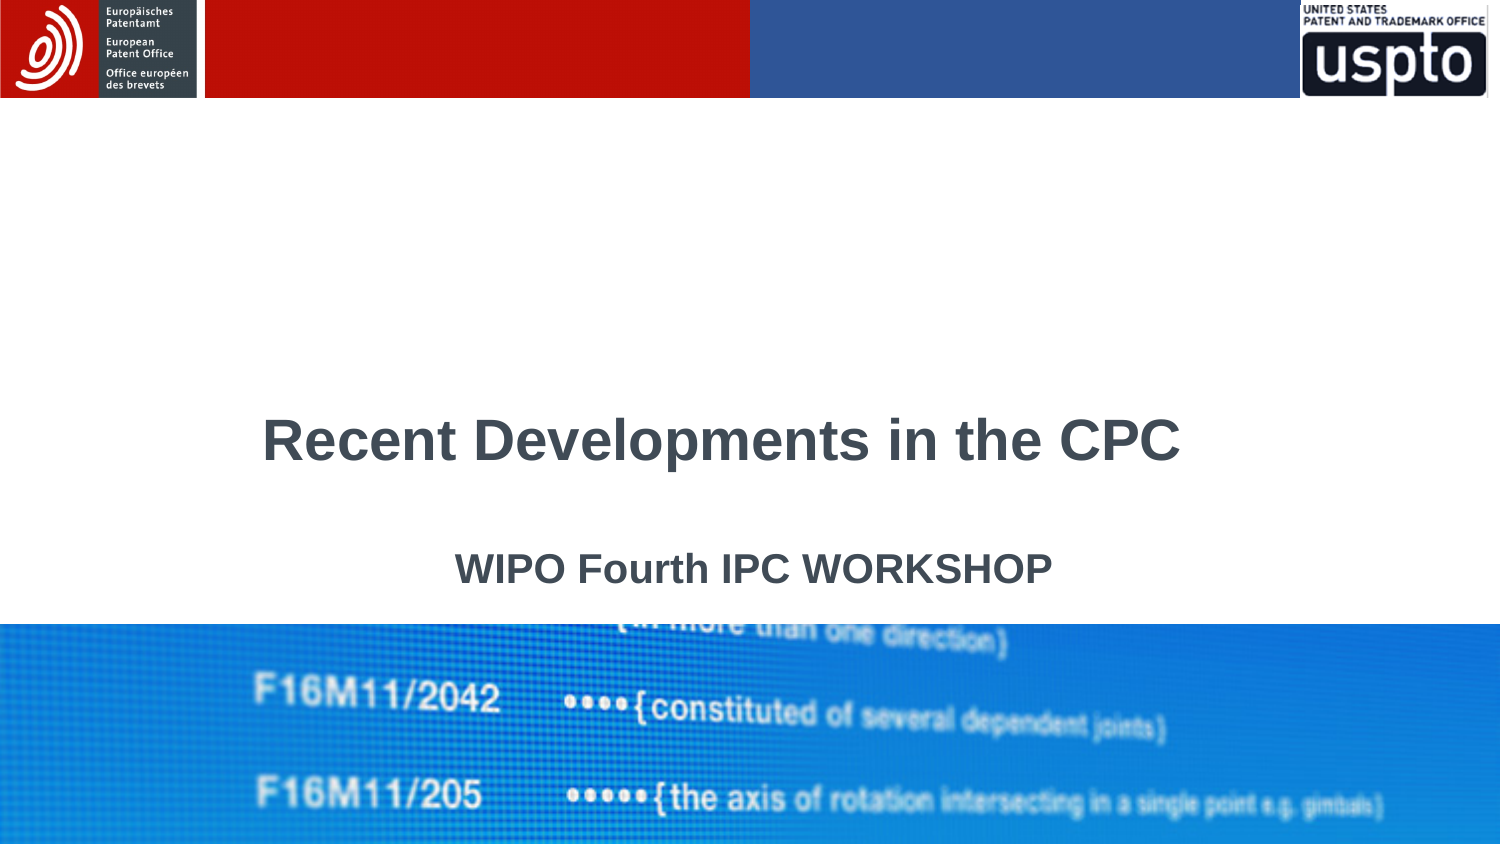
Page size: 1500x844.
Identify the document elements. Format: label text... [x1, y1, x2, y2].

picture [0, 624, 1500, 844]
text_box Recent Developments in the CPC WIPO Fourth IPC WORKSHOP [247, 244, 1260, 623]
picture [0, 0, 1489, 98]
